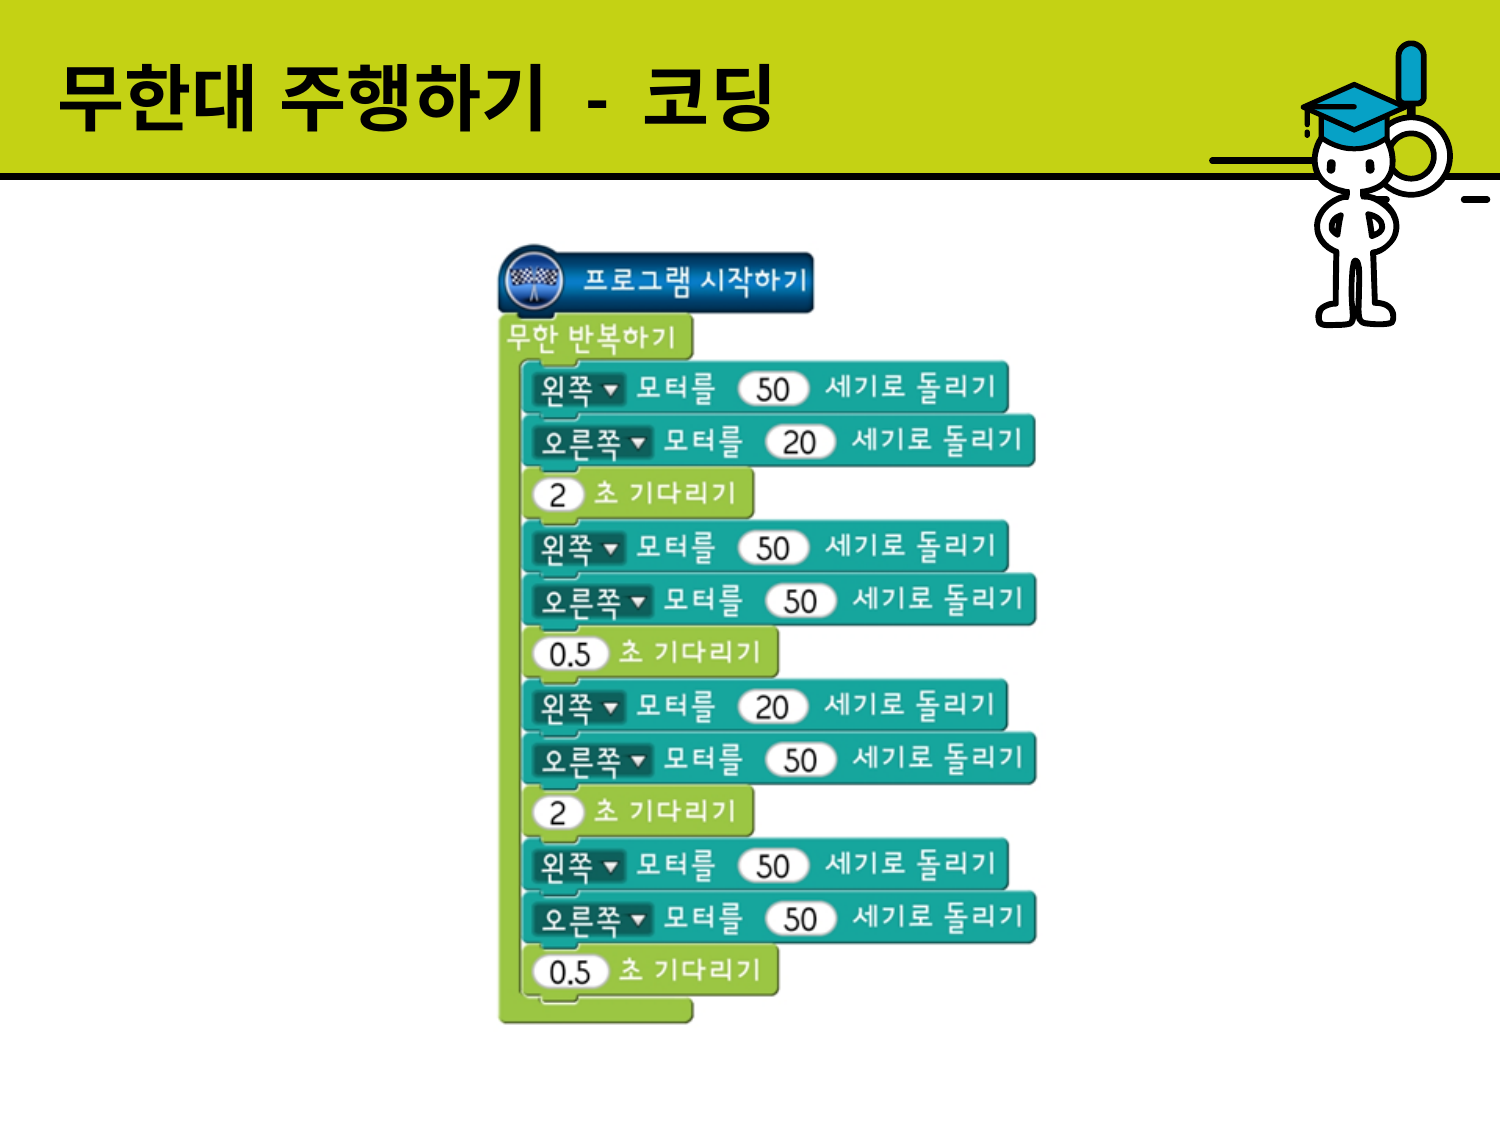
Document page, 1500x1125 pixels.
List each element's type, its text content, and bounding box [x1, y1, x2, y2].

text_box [1300, 81, 1408, 329]
picture [480, 222, 1075, 1039]
list 무한대 주행하기 - 코딩 [57, 52, 1254, 690]
